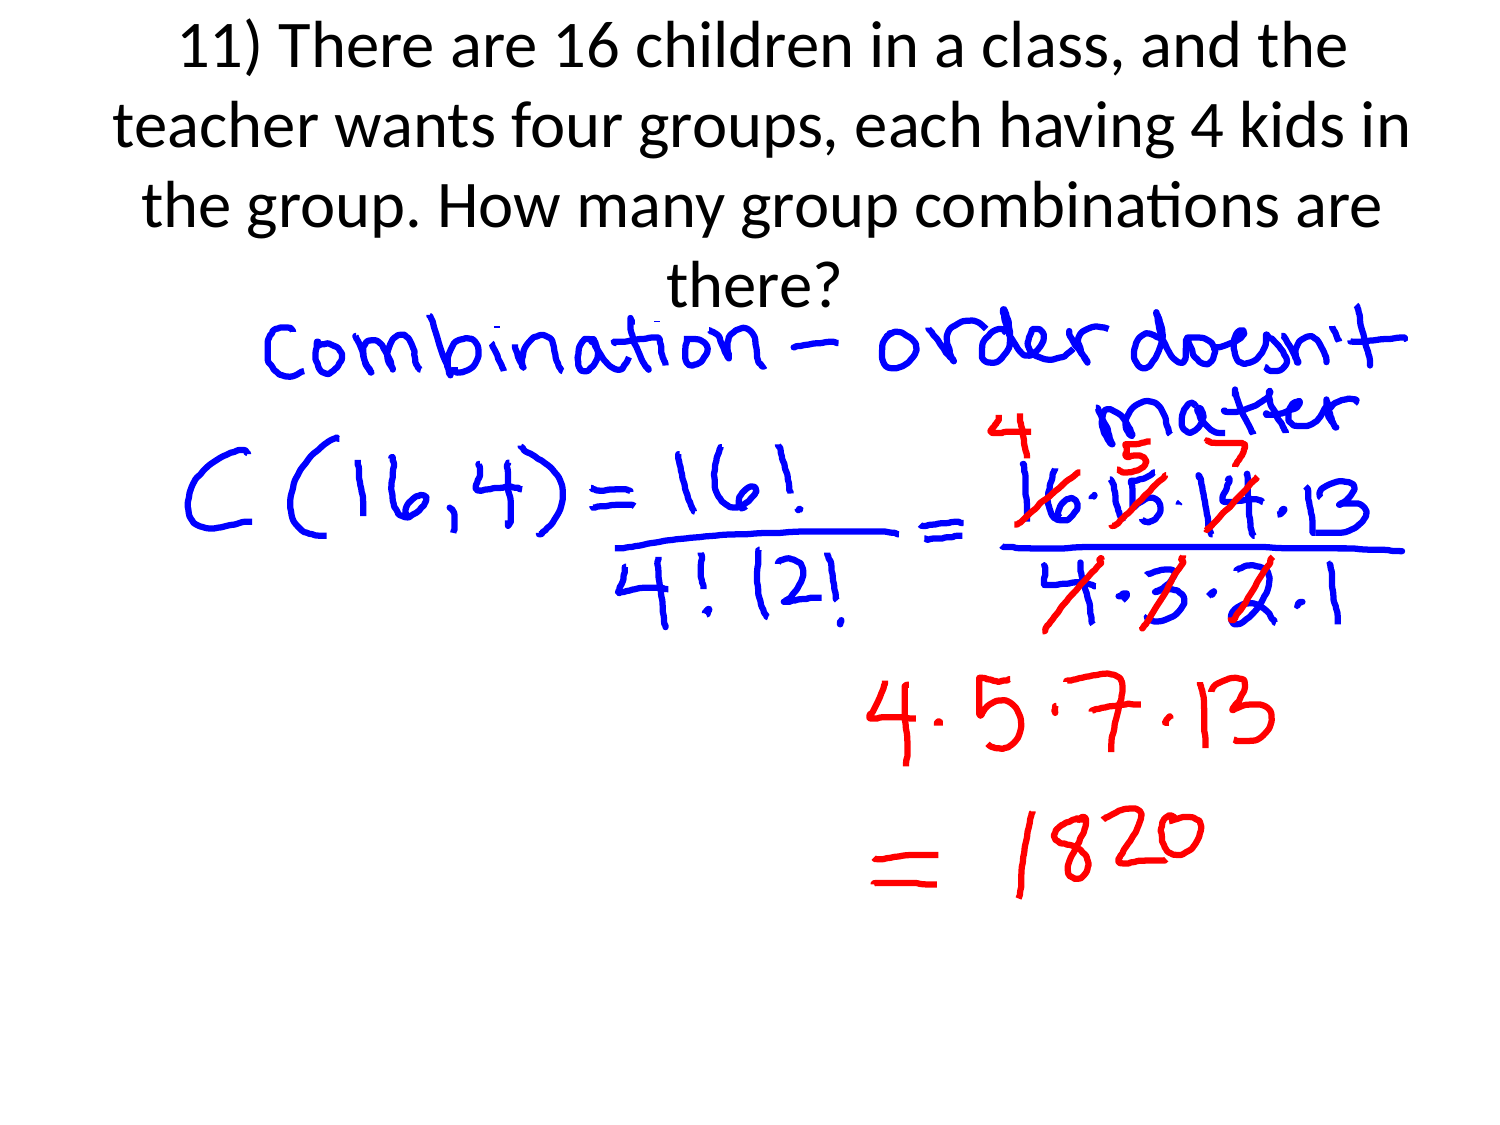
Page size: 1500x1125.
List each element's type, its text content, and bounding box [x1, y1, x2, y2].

text_box [1130, 471, 1155, 506]
text_box [612, 336, 667, 366]
text_box [981, 308, 1074, 364]
text_box [1023, 427, 1032, 433]
text_box [1116, 440, 1151, 474]
text_box [1221, 477, 1244, 503]
text_box [390, 456, 428, 519]
text_box [989, 414, 1021, 434]
text_box [448, 506, 456, 534]
text_box [1246, 488, 1255, 537]
text_box [872, 882, 937, 886]
text_box [1014, 471, 1081, 526]
text_box [927, 319, 987, 362]
text_box [873, 854, 939, 860]
text_box [1160, 814, 1203, 856]
text_box [1230, 569, 1277, 626]
text_box [1141, 555, 1184, 630]
text_box [1090, 702, 1141, 712]
text_box [1145, 568, 1174, 618]
text_box [1135, 493, 1162, 524]
text_box [683, 338, 709, 367]
text_box [1210, 677, 1273, 742]
text_box [356, 459, 364, 517]
text_box [903, 684, 909, 767]
text_box [699, 552, 705, 590]
text_box [506, 461, 512, 527]
text_box [978, 677, 1023, 750]
text_box [826, 552, 838, 601]
text_box [1296, 601, 1304, 607]
text_box [1244, 419, 1255, 435]
text_box [1017, 811, 1034, 899]
text_box [1133, 311, 1216, 370]
text_box [1046, 491, 1079, 522]
text_box [1053, 816, 1090, 880]
text_box [1083, 582, 1094, 625]
text_box [614, 530, 899, 550]
text_box [677, 453, 696, 513]
text_box [1230, 556, 1274, 621]
text_box [777, 557, 822, 603]
text_box [591, 504, 635, 509]
text_box [1199, 682, 1207, 749]
text_box [1022, 463, 1028, 514]
text_box [1117, 592, 1128, 601]
text_box [837, 618, 844, 627]
text_box [186, 449, 253, 530]
text_box [509, 482, 523, 491]
text_box [617, 565, 659, 594]
text_box [1079, 561, 1085, 581]
text_box [629, 317, 637, 339]
text_box [1047, 468, 1058, 496]
text_box [1110, 474, 1167, 527]
text_box [1043, 564, 1082, 586]
text_box [1164, 715, 1172, 724]
text_box [638, 354, 650, 371]
text_box [1149, 588, 1186, 623]
text_box [1109, 478, 1121, 516]
text_box [1235, 492, 1247, 503]
text_box [656, 556, 667, 628]
text_box [1355, 304, 1365, 339]
text_box [1068, 325, 1109, 364]
text_box [704, 608, 710, 616]
text_box [1086, 582, 1096, 588]
text_box [428, 314, 480, 377]
text_box [1095, 400, 1171, 445]
text_box [1053, 705, 1058, 714]
text_box [591, 487, 632, 493]
text_box [1197, 474, 1210, 526]
text_box [354, 333, 422, 374]
text_box [919, 520, 964, 527]
text_box [1102, 807, 1167, 865]
text_box [1251, 494, 1264, 503]
text_box [756, 549, 769, 619]
text_box [1364, 343, 1371, 367]
text_box [777, 444, 792, 494]
text_box [1208, 528, 1213, 536]
text_box [490, 342, 505, 372]
text_box [1331, 326, 1340, 342]
text_box [266, 326, 305, 378]
text_box [1019, 413, 1028, 459]
text_box [1277, 508, 1286, 516]
title 11) There are 16 children in a class, and the teacher wants four groups, each having 4 kids in the group. How many group combinations are there? [75, 45, 1450, 288]
text_box [868, 680, 903, 720]
text_box [1265, 397, 1358, 429]
text_box [289, 436, 340, 537]
text_box [1205, 476, 1259, 531]
text_box [519, 445, 564, 536]
text_box [1180, 402, 1226, 434]
text_box [1207, 590, 1215, 597]
text_box [713, 446, 758, 510]
text_box [1235, 564, 1265, 589]
text_box [881, 331, 918, 370]
text_box [1304, 485, 1315, 534]
text_box [576, 338, 630, 372]
text_box [1065, 672, 1124, 753]
text_box [924, 534, 963, 541]
text_box [1349, 336, 1406, 343]
text_box [709, 327, 766, 368]
text_box [1211, 329, 1288, 372]
text_box [1206, 439, 1246, 467]
text_box [474, 463, 507, 492]
text_box [1315, 480, 1368, 534]
text_box [792, 340, 839, 349]
text_box [314, 340, 343, 375]
text_box [1328, 563, 1339, 623]
text_box [1223, 390, 1287, 434]
text_box [1001, 545, 1403, 552]
text_box [1042, 557, 1103, 633]
text_box [514, 334, 564, 372]
text_box [908, 709, 916, 720]
text_box [1234, 388, 1242, 410]
text_box [1281, 335, 1328, 364]
